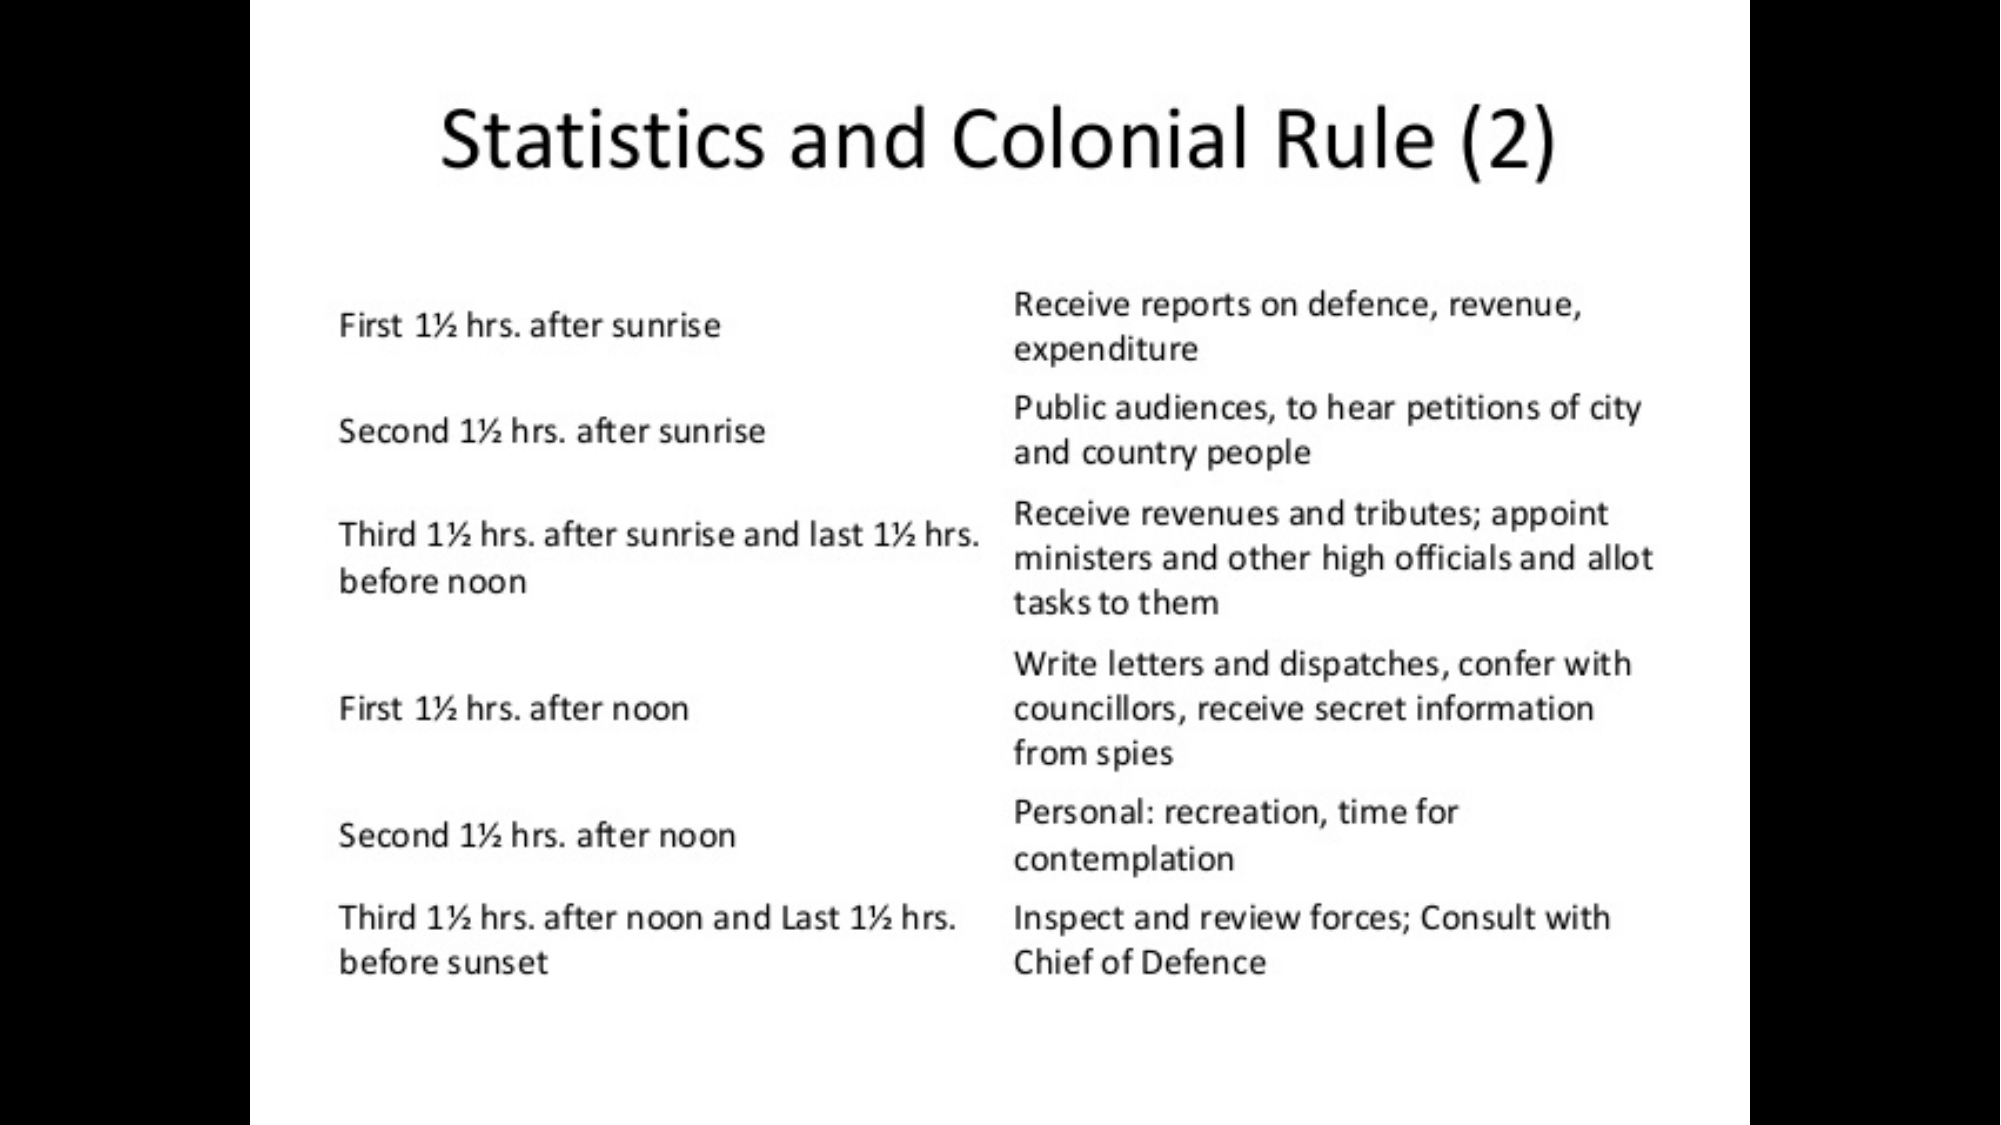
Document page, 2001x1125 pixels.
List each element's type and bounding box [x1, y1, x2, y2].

picture [250, 0, 1750, 1125]
